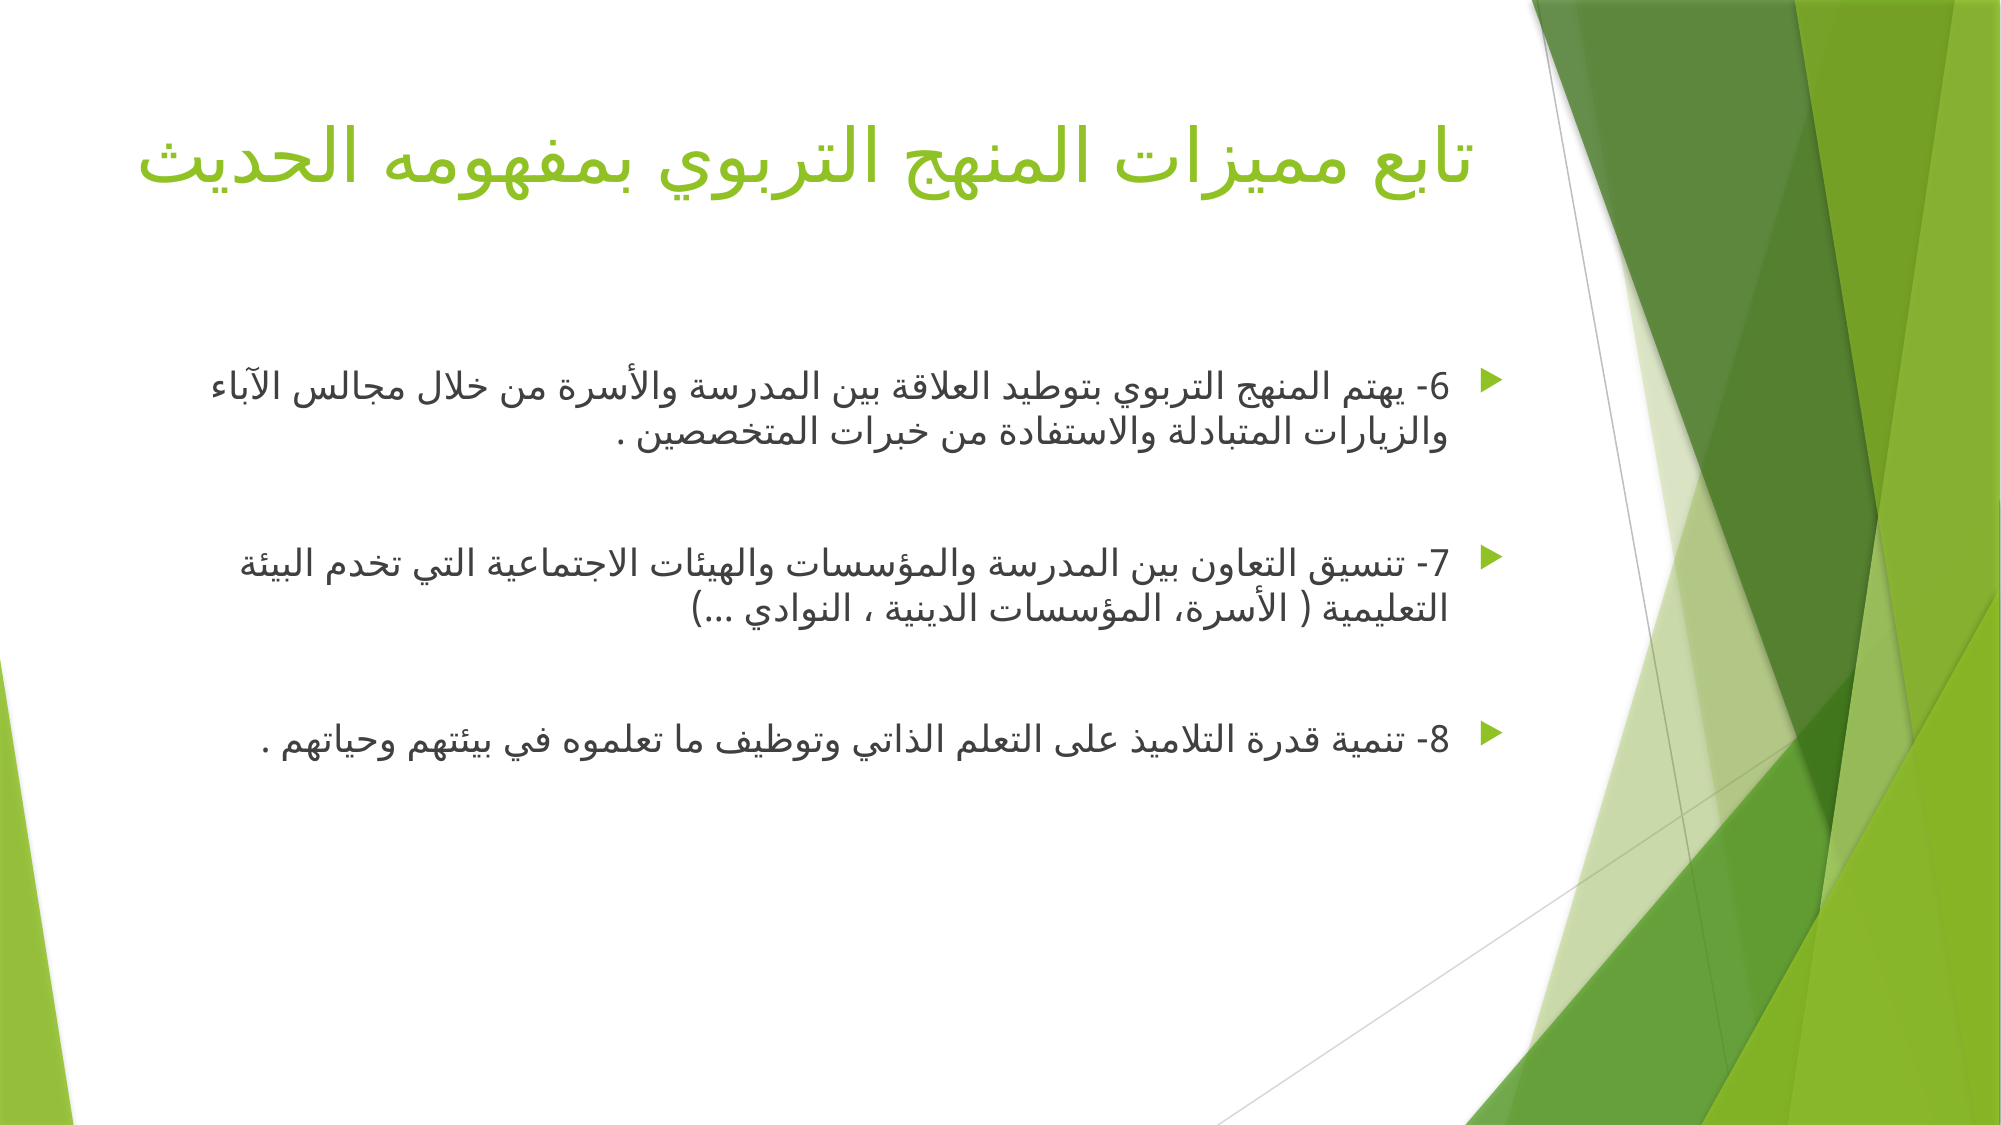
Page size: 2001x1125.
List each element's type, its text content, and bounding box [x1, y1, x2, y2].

title تابع مميزات المنهج التربوي بمفهومه الحديث [111, 99, 1522, 317]
list 6- يهتم المنهج التربوي بتوطيد العلاقة بين المدرسة والأسرة من خلال مجالس الآباء والزيارات المتبادلة والاستفادة من خبرات المتخصصين . 7- تنسيق التعاون بين المدرسة والمؤسسات والهيئات الاجتماعية التي تخدم البيئة التعليمية ( الأسرة، المؤسسات الدينية ، النوادي ...) 8- تنمية قدرة التلاميذ على التعلم الذاتي وتوظيف ما تعلموه في بيئتهم وحياتهم . [111, 354, 1522, 992]
